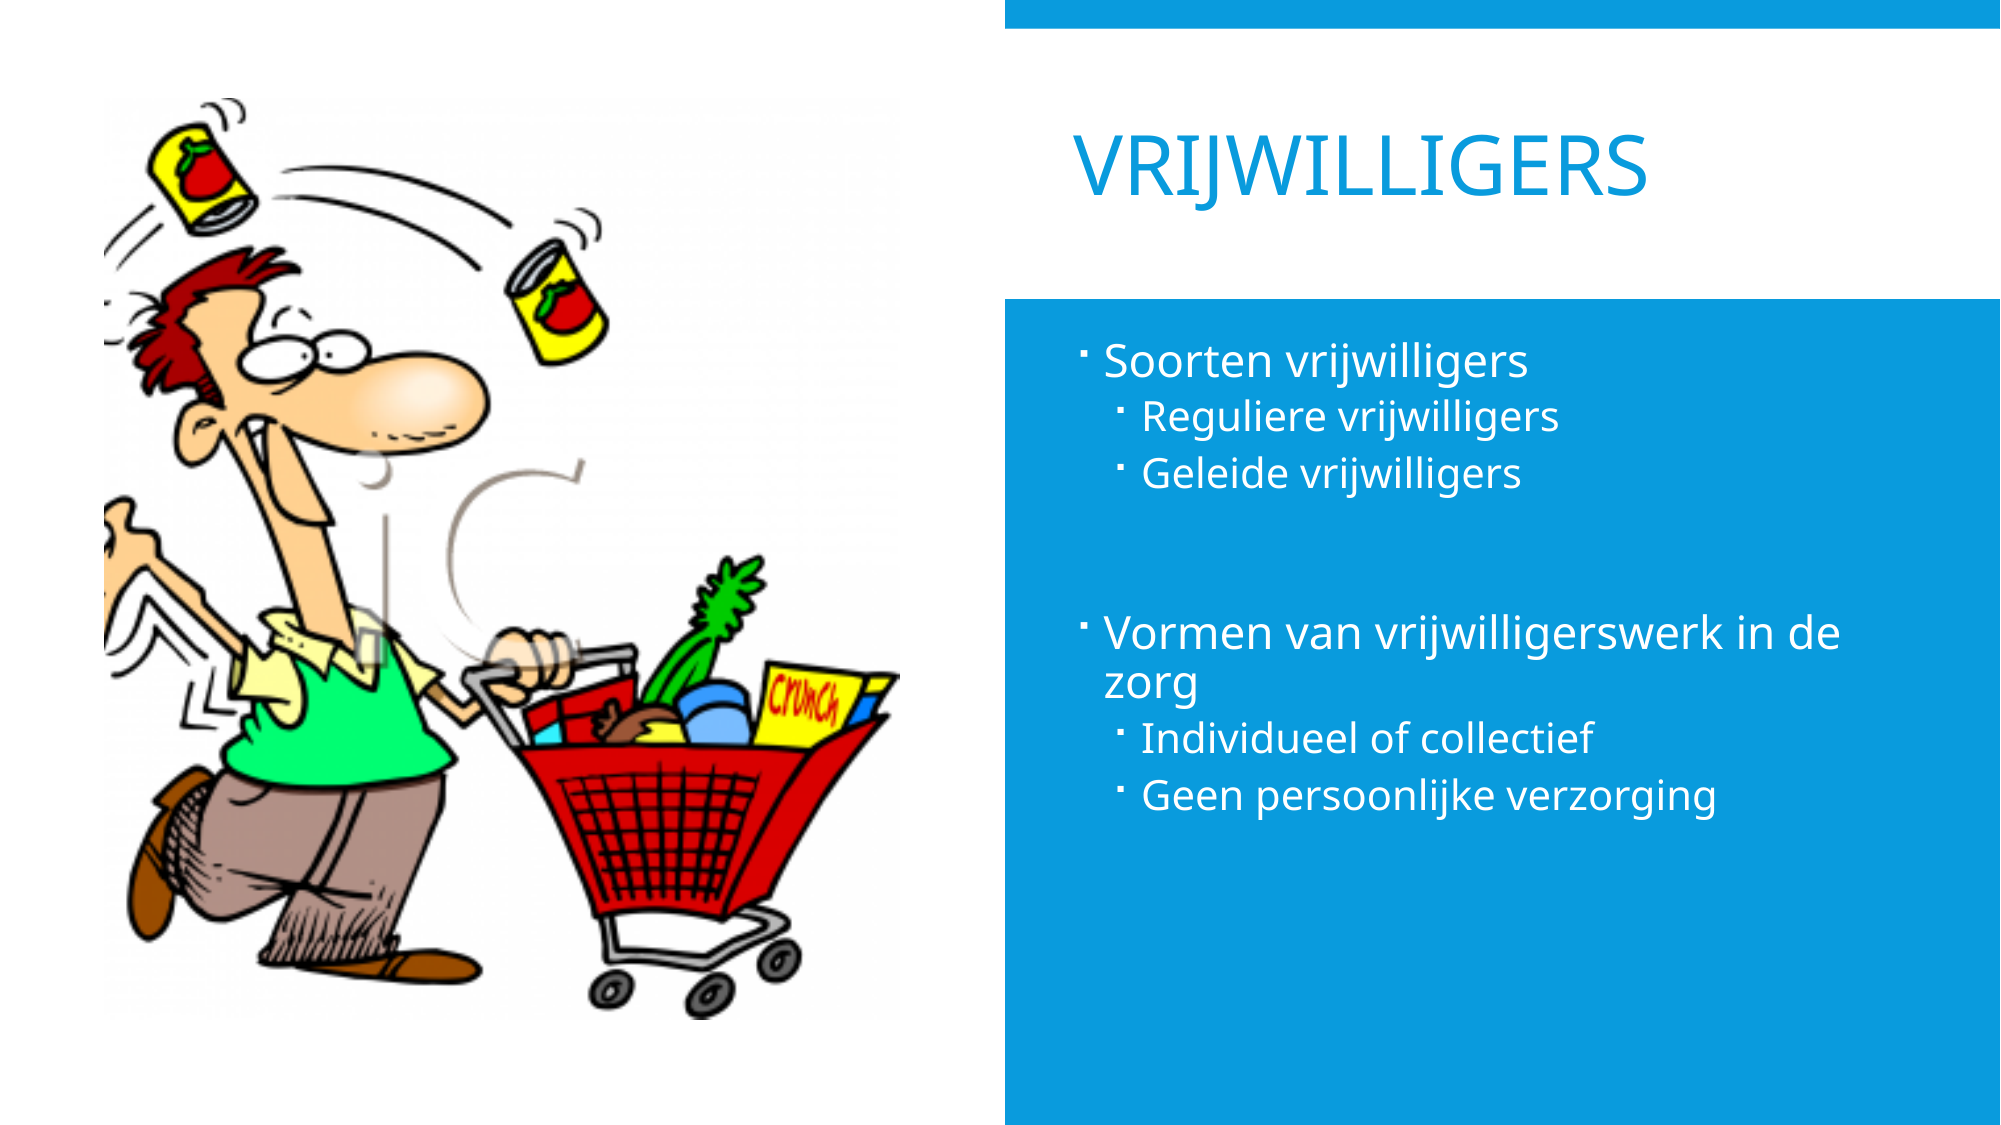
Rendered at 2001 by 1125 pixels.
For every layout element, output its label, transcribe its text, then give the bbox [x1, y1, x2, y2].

text_box [0, 0, 1006, 1125]
picture [103, 97, 901, 1021]
list Soorten vrijwilligers Reguliere vrijwilligers Geleide vrijwilligers Vormen van vrijwilligerswerk in de zorg Individueel of collectief Geen persoonlijke verzorging [1058, 329, 1894, 1020]
title Vrijwilligers [1058, 46, 1894, 295]
text_box [1004, 28, 2000, 300]
